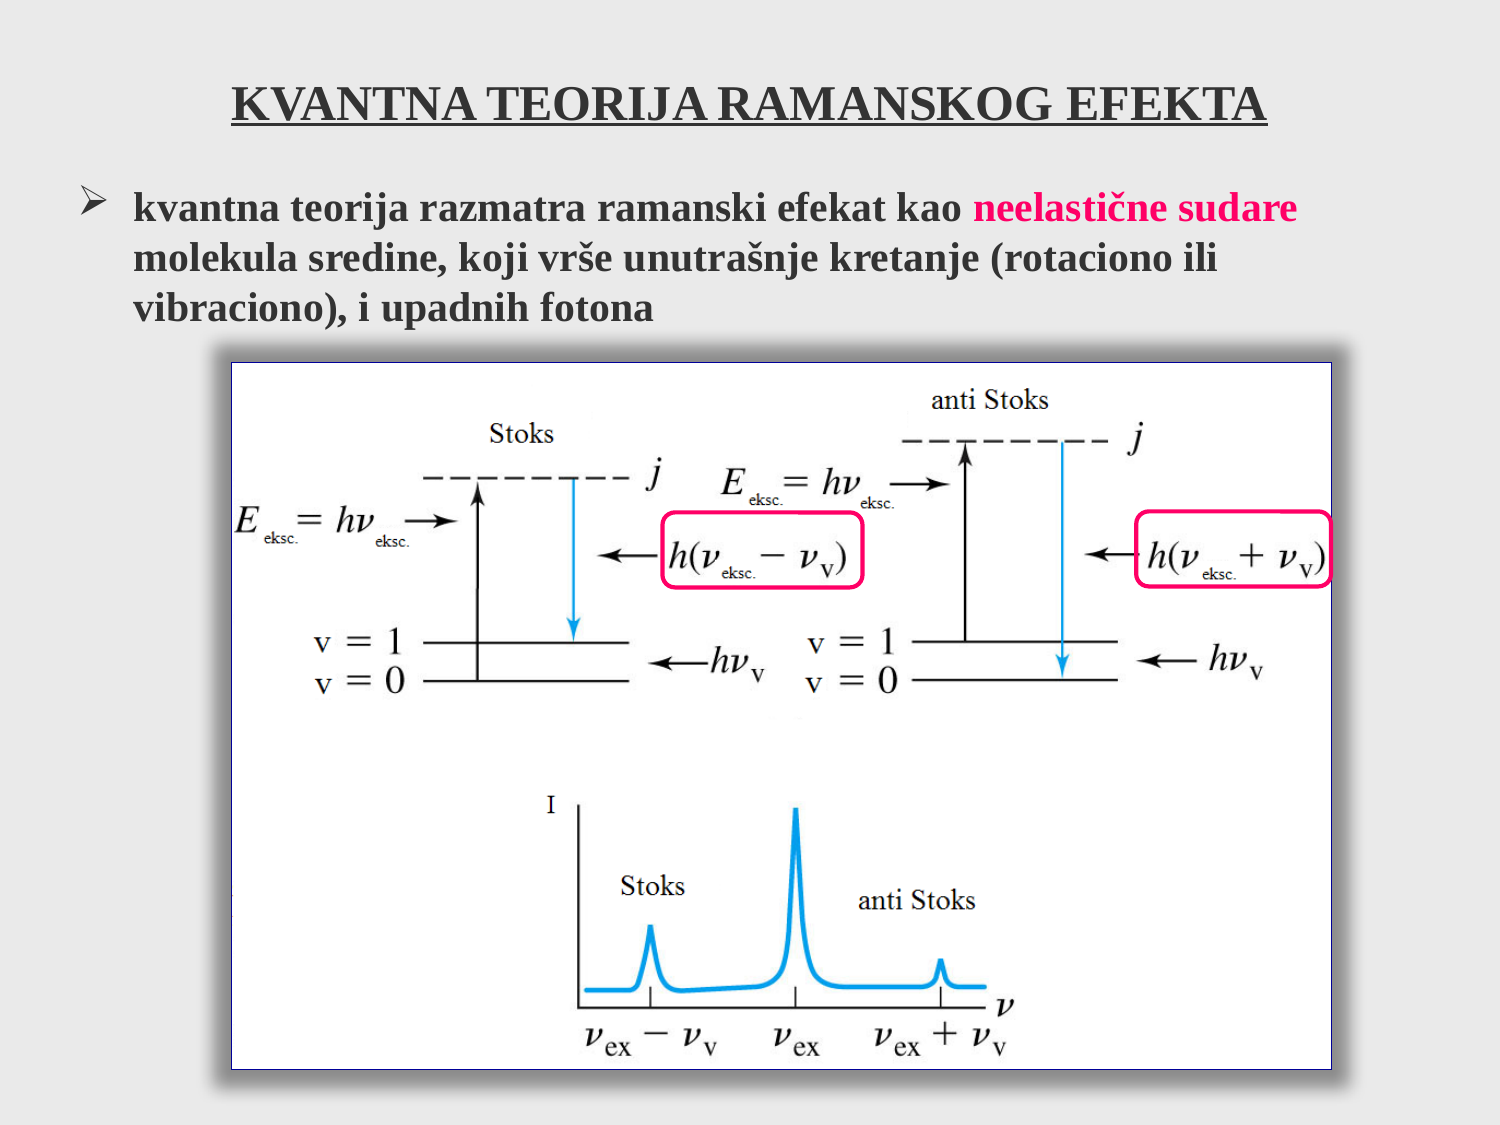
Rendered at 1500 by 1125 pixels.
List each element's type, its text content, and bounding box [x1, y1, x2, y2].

list KVANTNA TEORIJA RAMANSKOG EFEKTA kvantna teorija razmatra ramanski efekat kao neelastične sudare molekula sredine, koji vrše unutrašnje kretanje (rotaciono ili vibraciono), i upadnih fotona [62, 62, 1438, 1075]
picture [230, 362, 1332, 1070]
